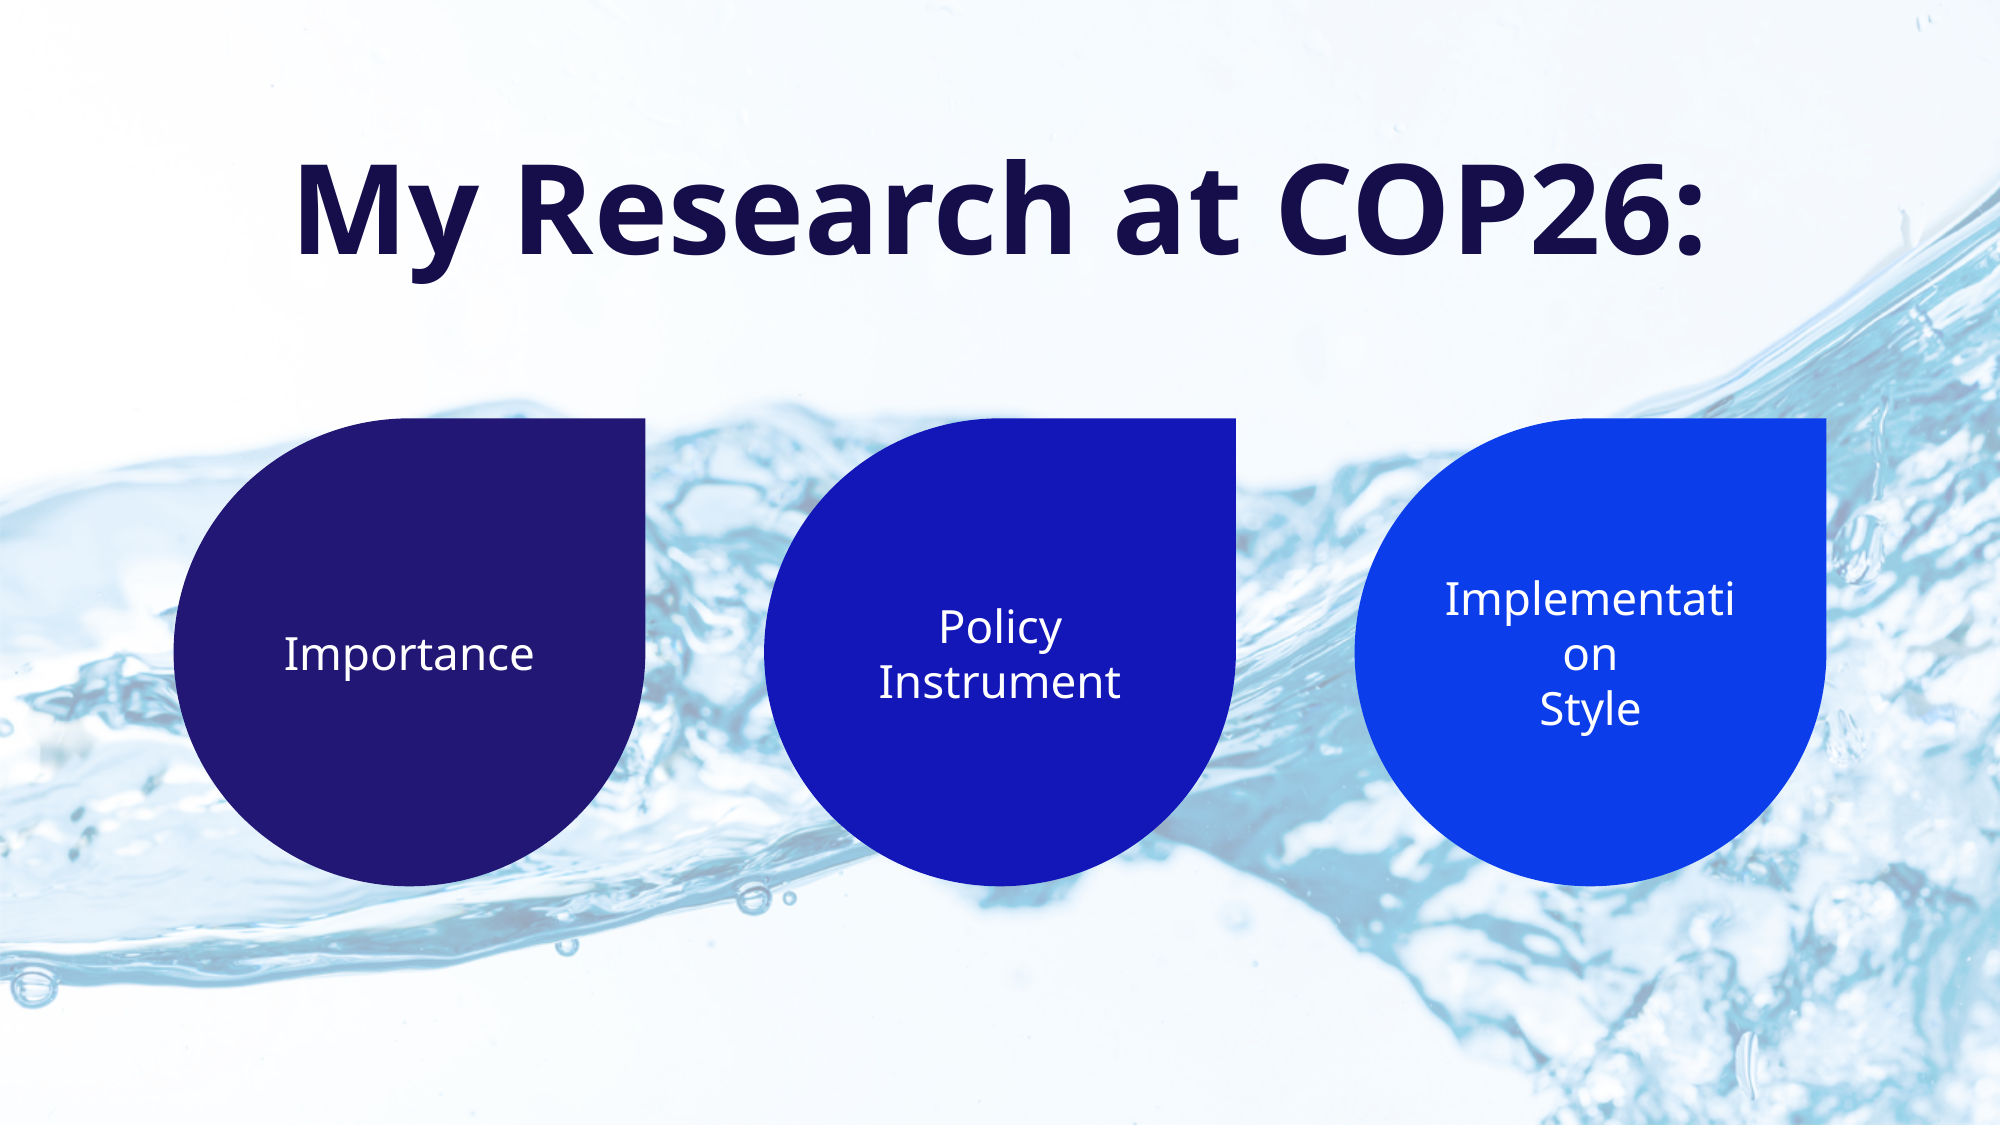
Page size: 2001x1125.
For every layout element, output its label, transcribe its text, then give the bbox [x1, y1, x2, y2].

text_box Implementation Style [1353, 417, 1828, 888]
text_box Policy Instrument [763, 417, 1237, 888]
text_box My Research at COP26: [113, 122, 1886, 287]
text_box Importance [172, 417, 647, 888]
